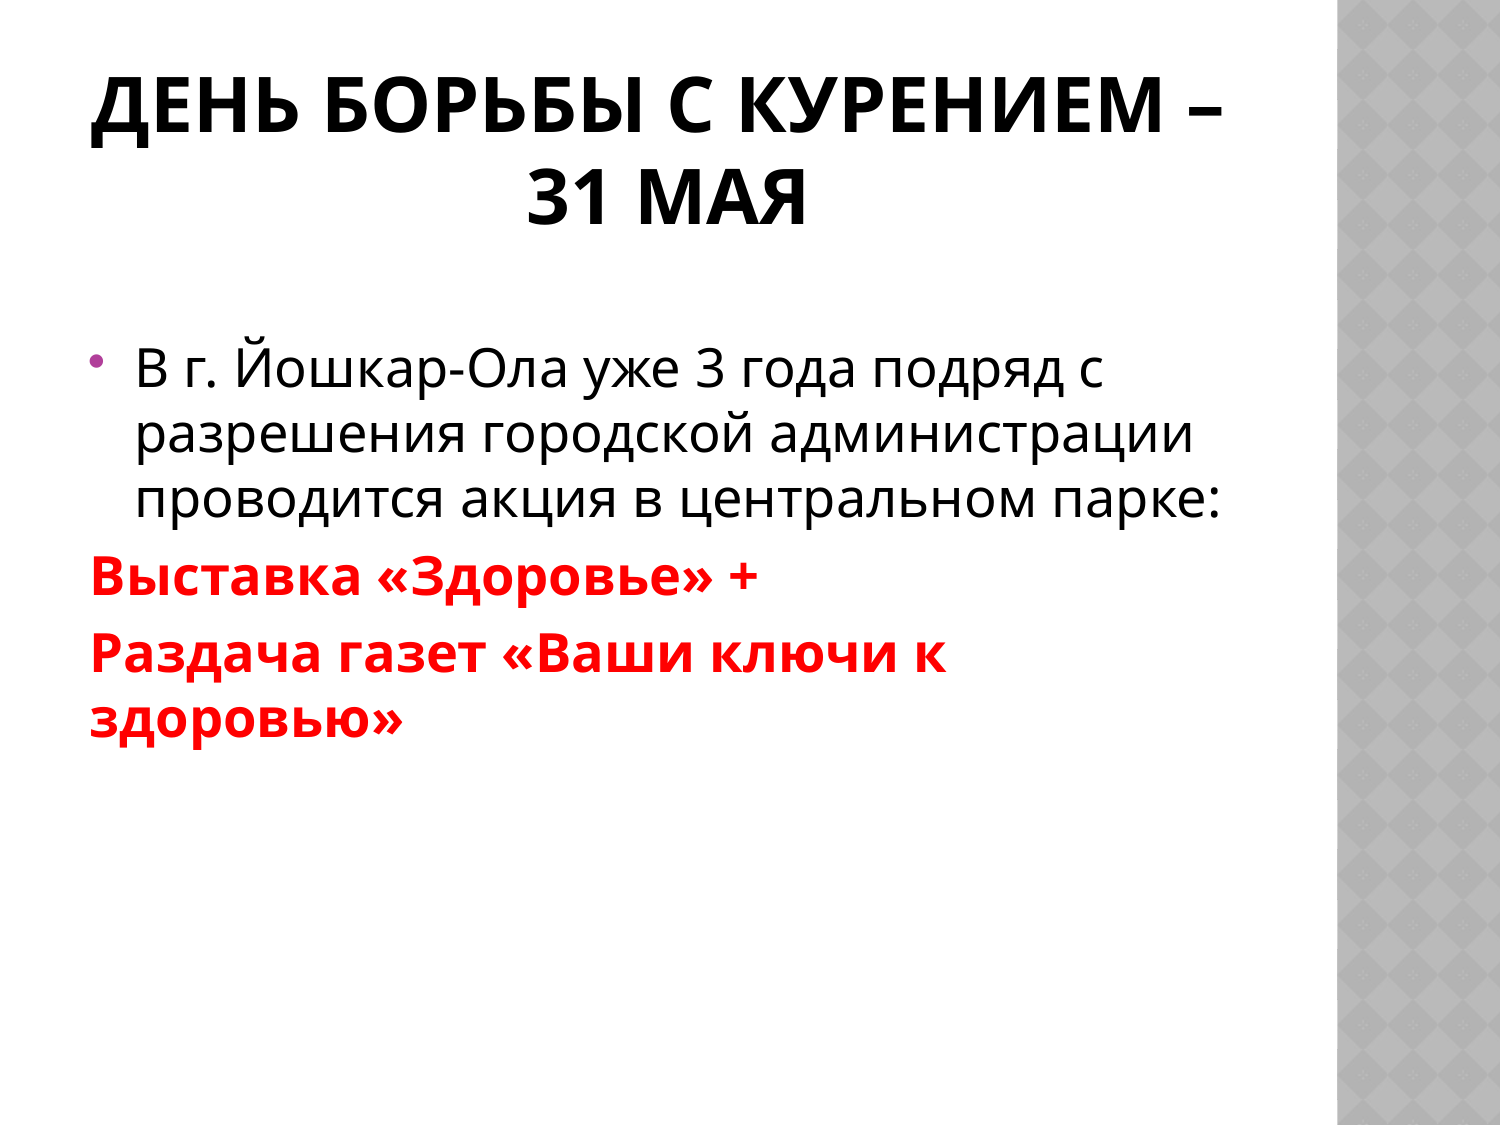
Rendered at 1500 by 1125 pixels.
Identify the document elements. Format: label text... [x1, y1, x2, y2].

title ДЕНЬ БОРЬБЫ С КУРЕНИЕМ – 31 мая [75, 52, 1263, 240]
list В г. Йошкар-Ола уже 3 года подряд с разрешения городской администрации проводится акция в центральном парке: Выставка «Здоровье» + Раздача газет «Ваши ключи к здоровью» [75, 326, 1263, 1059]
